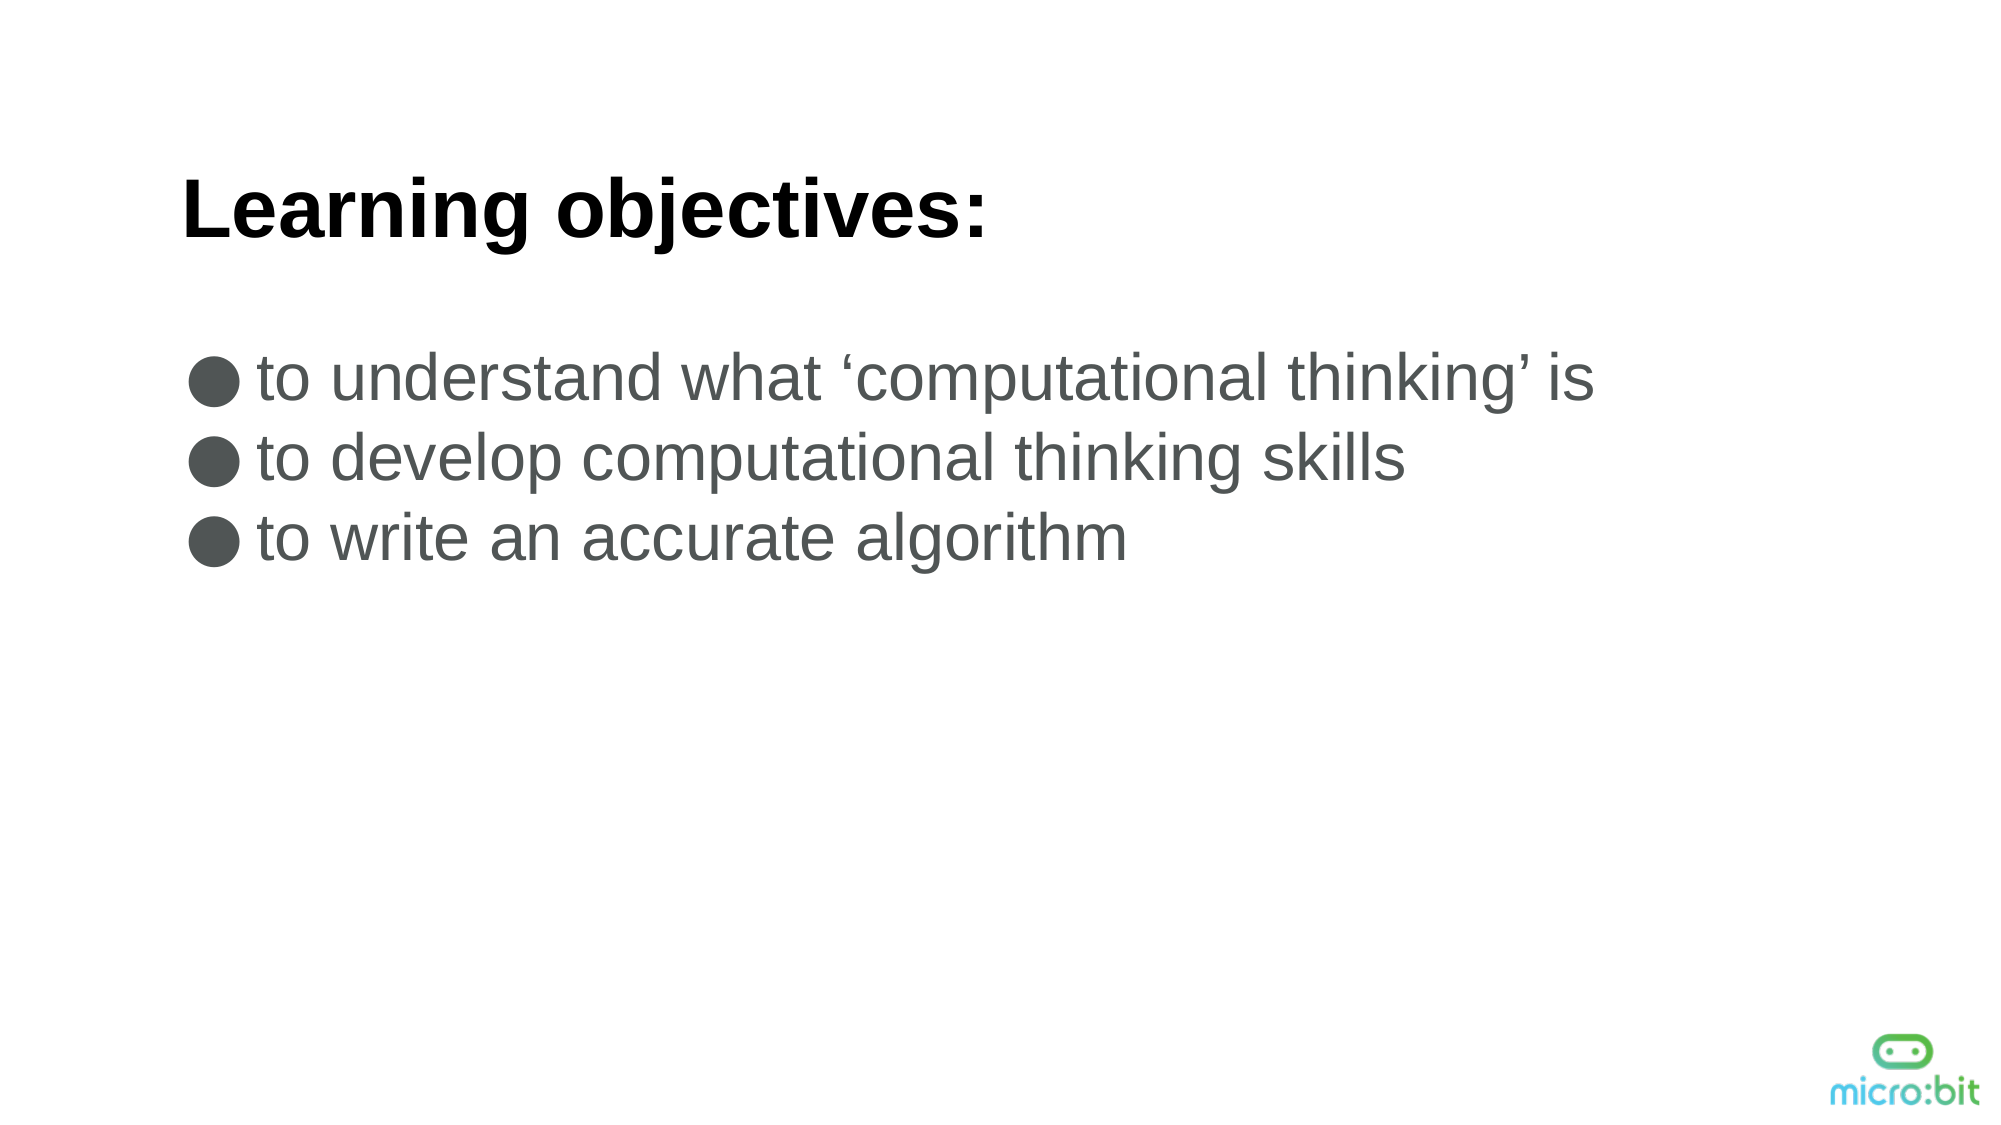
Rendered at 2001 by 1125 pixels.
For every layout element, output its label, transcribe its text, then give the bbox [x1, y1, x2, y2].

picture [1830, 1029, 1980, 1106]
text_box Learning objectives: to understand what ‘computational thinking’ is to develop computational thinking skills to write an accurate algorithm [166, 60, 1918, 884]
